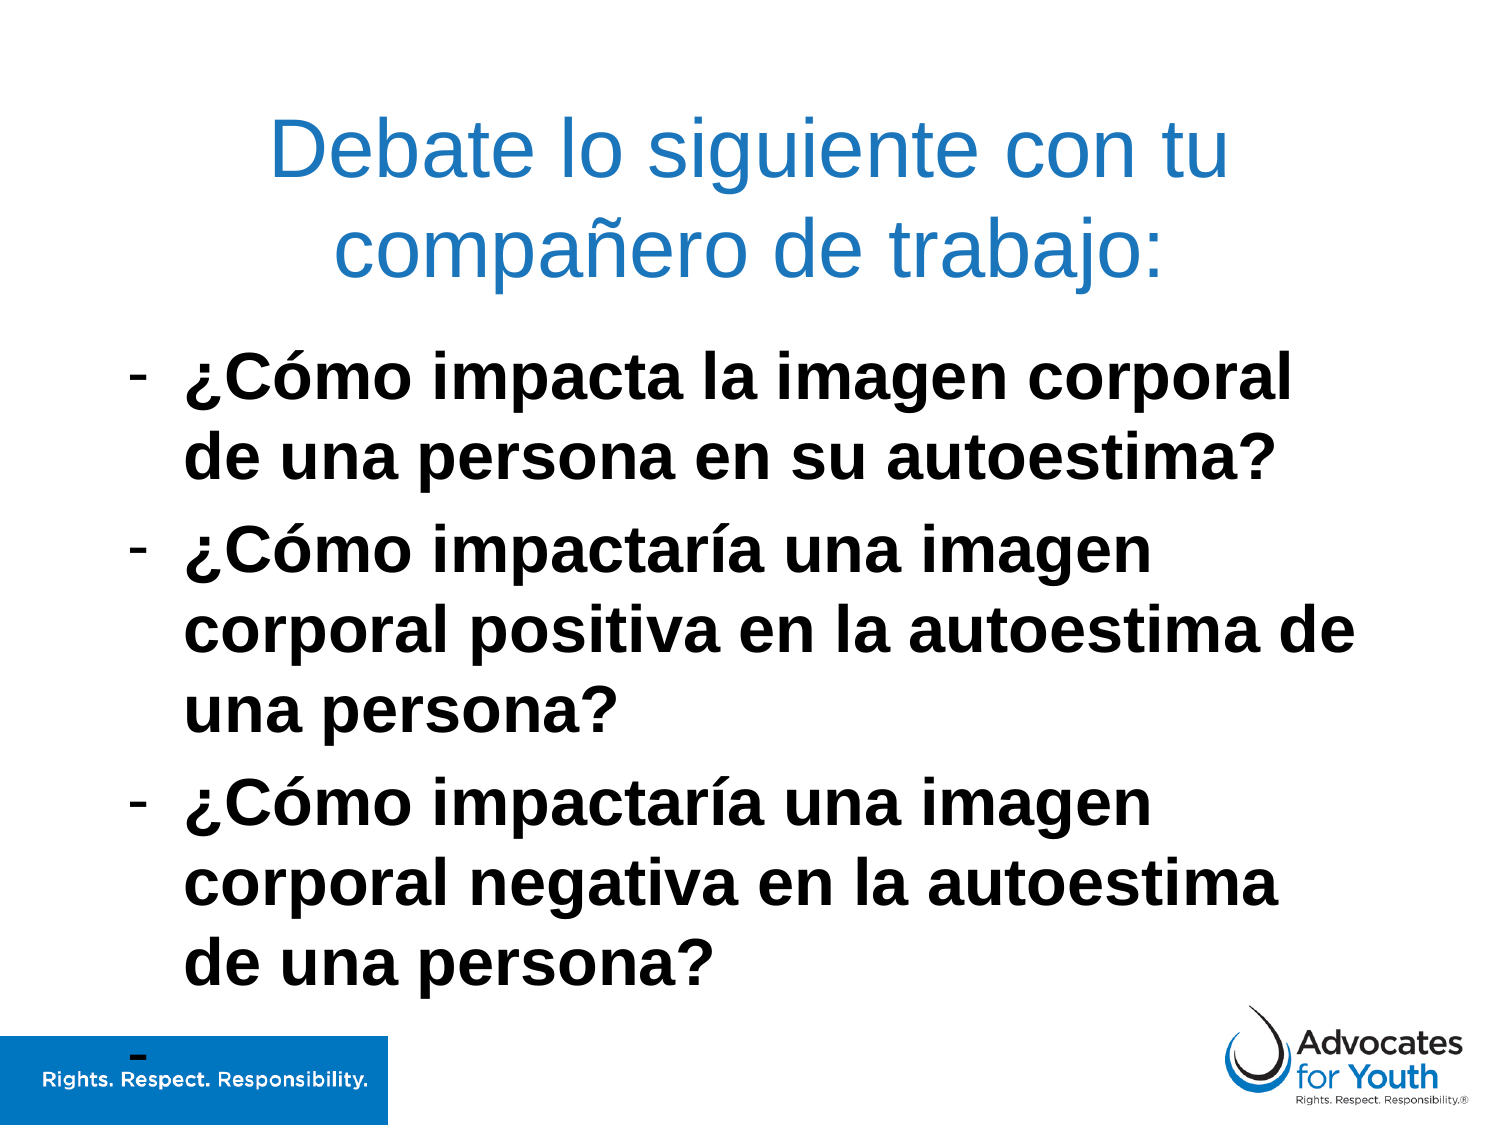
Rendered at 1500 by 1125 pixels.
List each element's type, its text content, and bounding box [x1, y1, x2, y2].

picture [0, 1036, 388, 1125]
title Debate lo siguiente con tu compañero de trabajo: [112, 99, 1388, 288]
list ¿Cómo impacta la imagen corporal de una persona en su autoestima? ¿Cómo impactaría una imagen corporal positiva en la autoestima de una persona? ¿Cómo impactaría una imagen corporal negativa en la autoestima de una persona? [112, 324, 1388, 1000]
picture [1199, 990, 1500, 1125]
